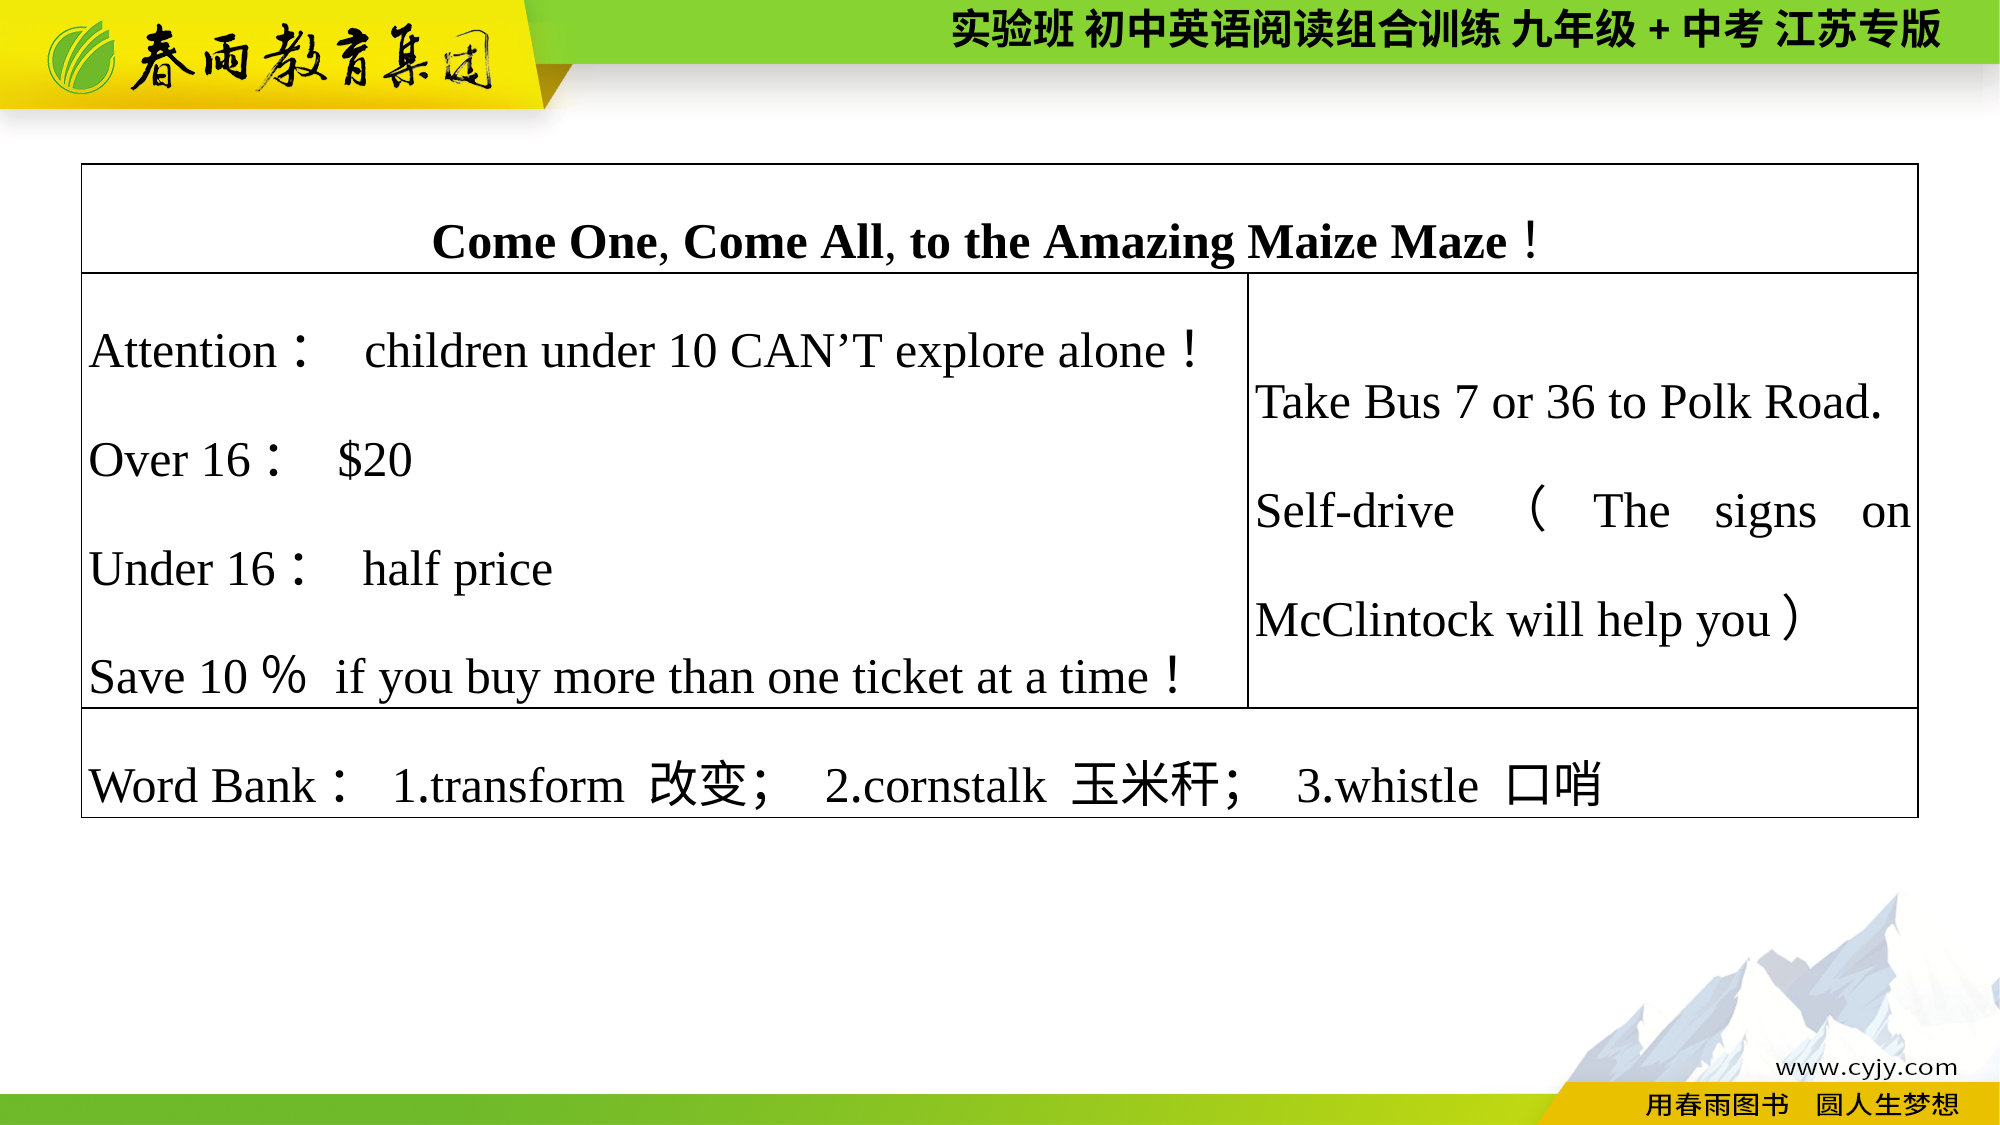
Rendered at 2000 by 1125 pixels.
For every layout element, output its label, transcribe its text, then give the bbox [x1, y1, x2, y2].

table_cell Word Bank：1.transform 改变； 2.cornstalk 玉米秆； 3.whistle 口哨 [82, 709, 1917, 817]
picture [0, 0, 2000, 1125]
table_header Come One, Come All, to the Amazing Maize Maze！ [82, 165, 1917, 272]
table_cell Attention： children under 10 CAN’T explore alone！ Over 16： $20 Under 16： half price Save 10％ if you buy more than one ticket at a time！ [82, 274, 1247, 707]
table_cell Take Bus 7 or 36 to Polk Road. Self-drive（The signs on McClintock will help you） [1249, 274, 1917, 707]
